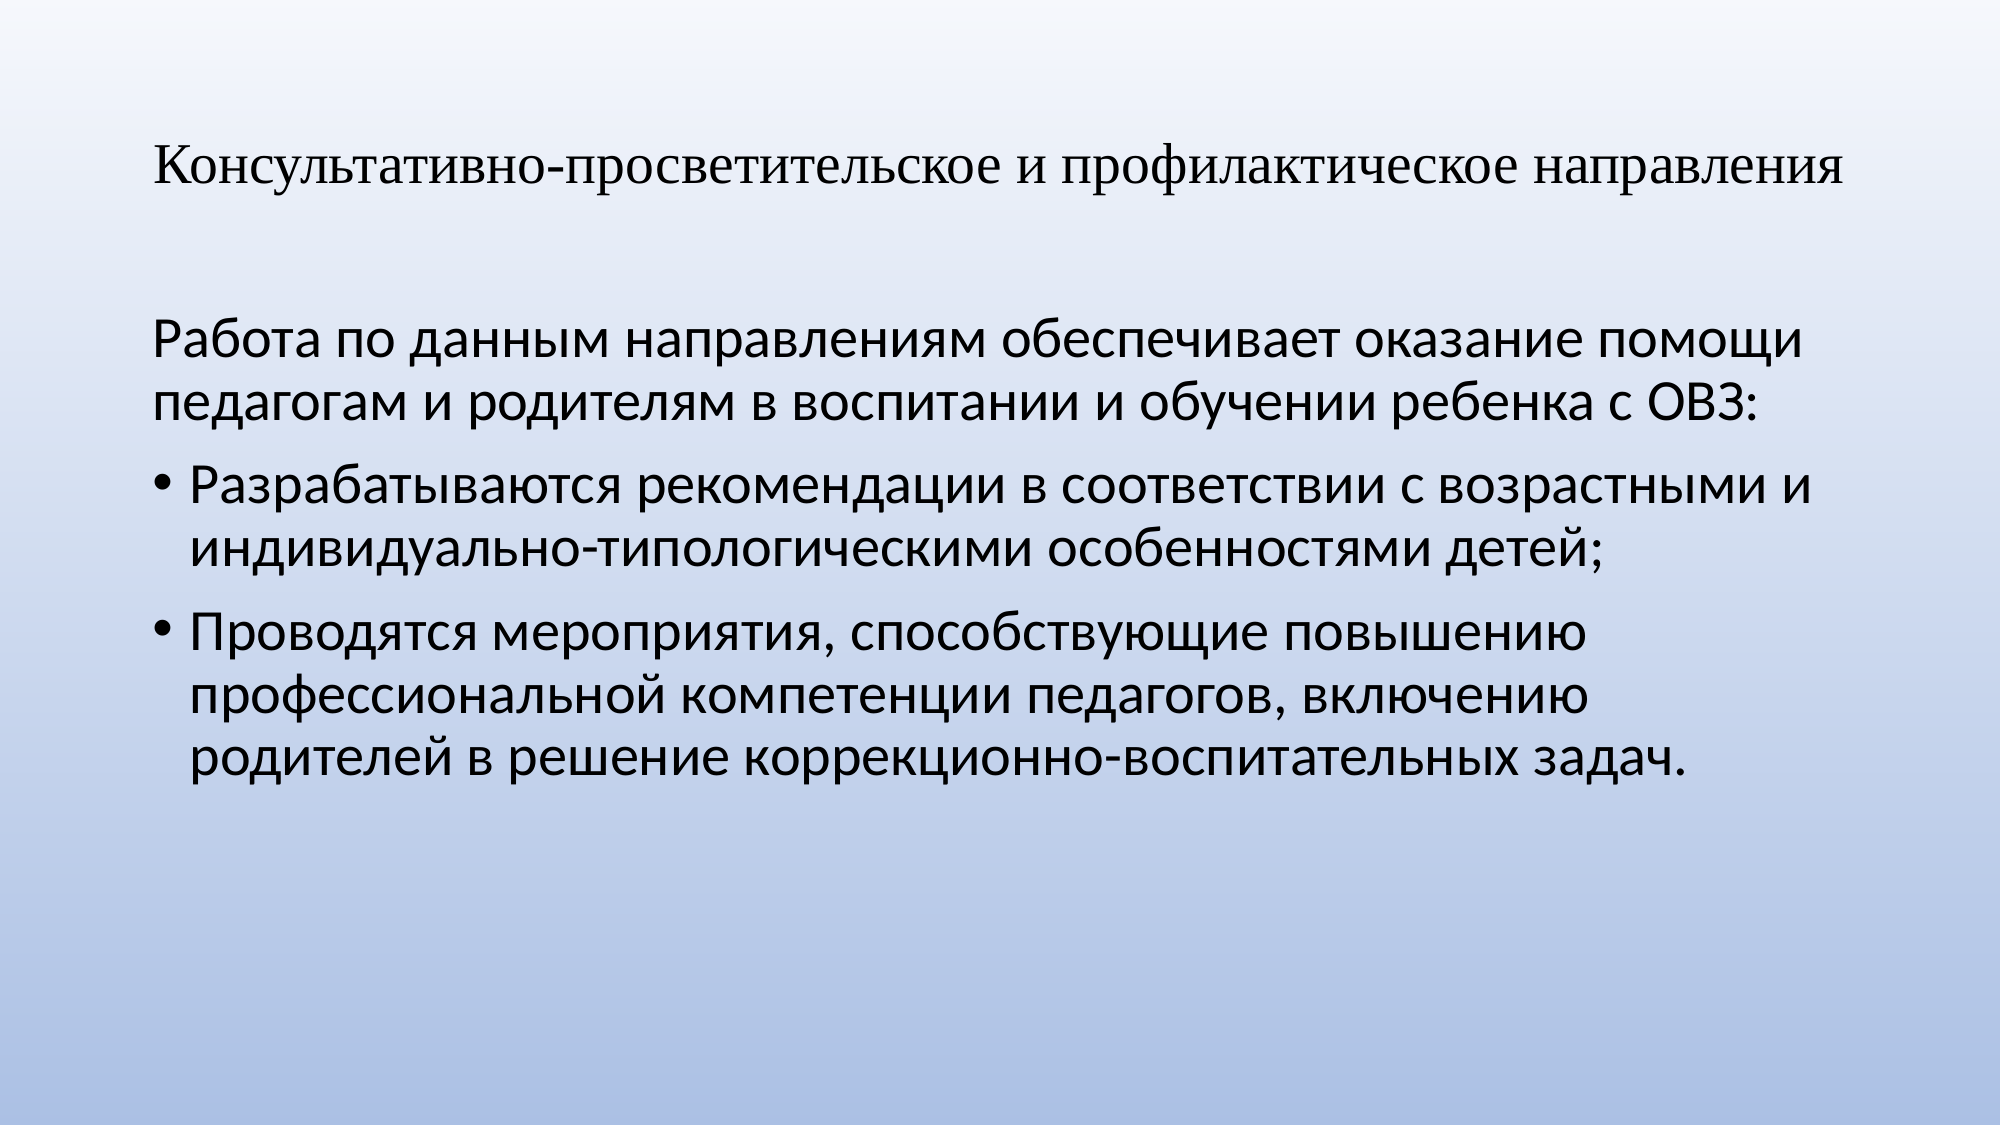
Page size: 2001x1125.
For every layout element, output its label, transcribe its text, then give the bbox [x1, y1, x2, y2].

list Работа по данным направлениям обеспечивает оказание помощи педагогам и родителям в воспитании и обучении ребенка с ОВЗ: Разрабатываются рекомендации в соответствии с возрастными и индивидуально-типологическими особенностями детей; Проводятся мероприятия, способствующие повышению профессиональной компетенции педагогов, включению родителей в решение коррекционно-воспитательных задач. [137, 299, 1863, 1014]
title Консультативно-просветительское и профилактическое направления [137, 59, 1863, 278]
